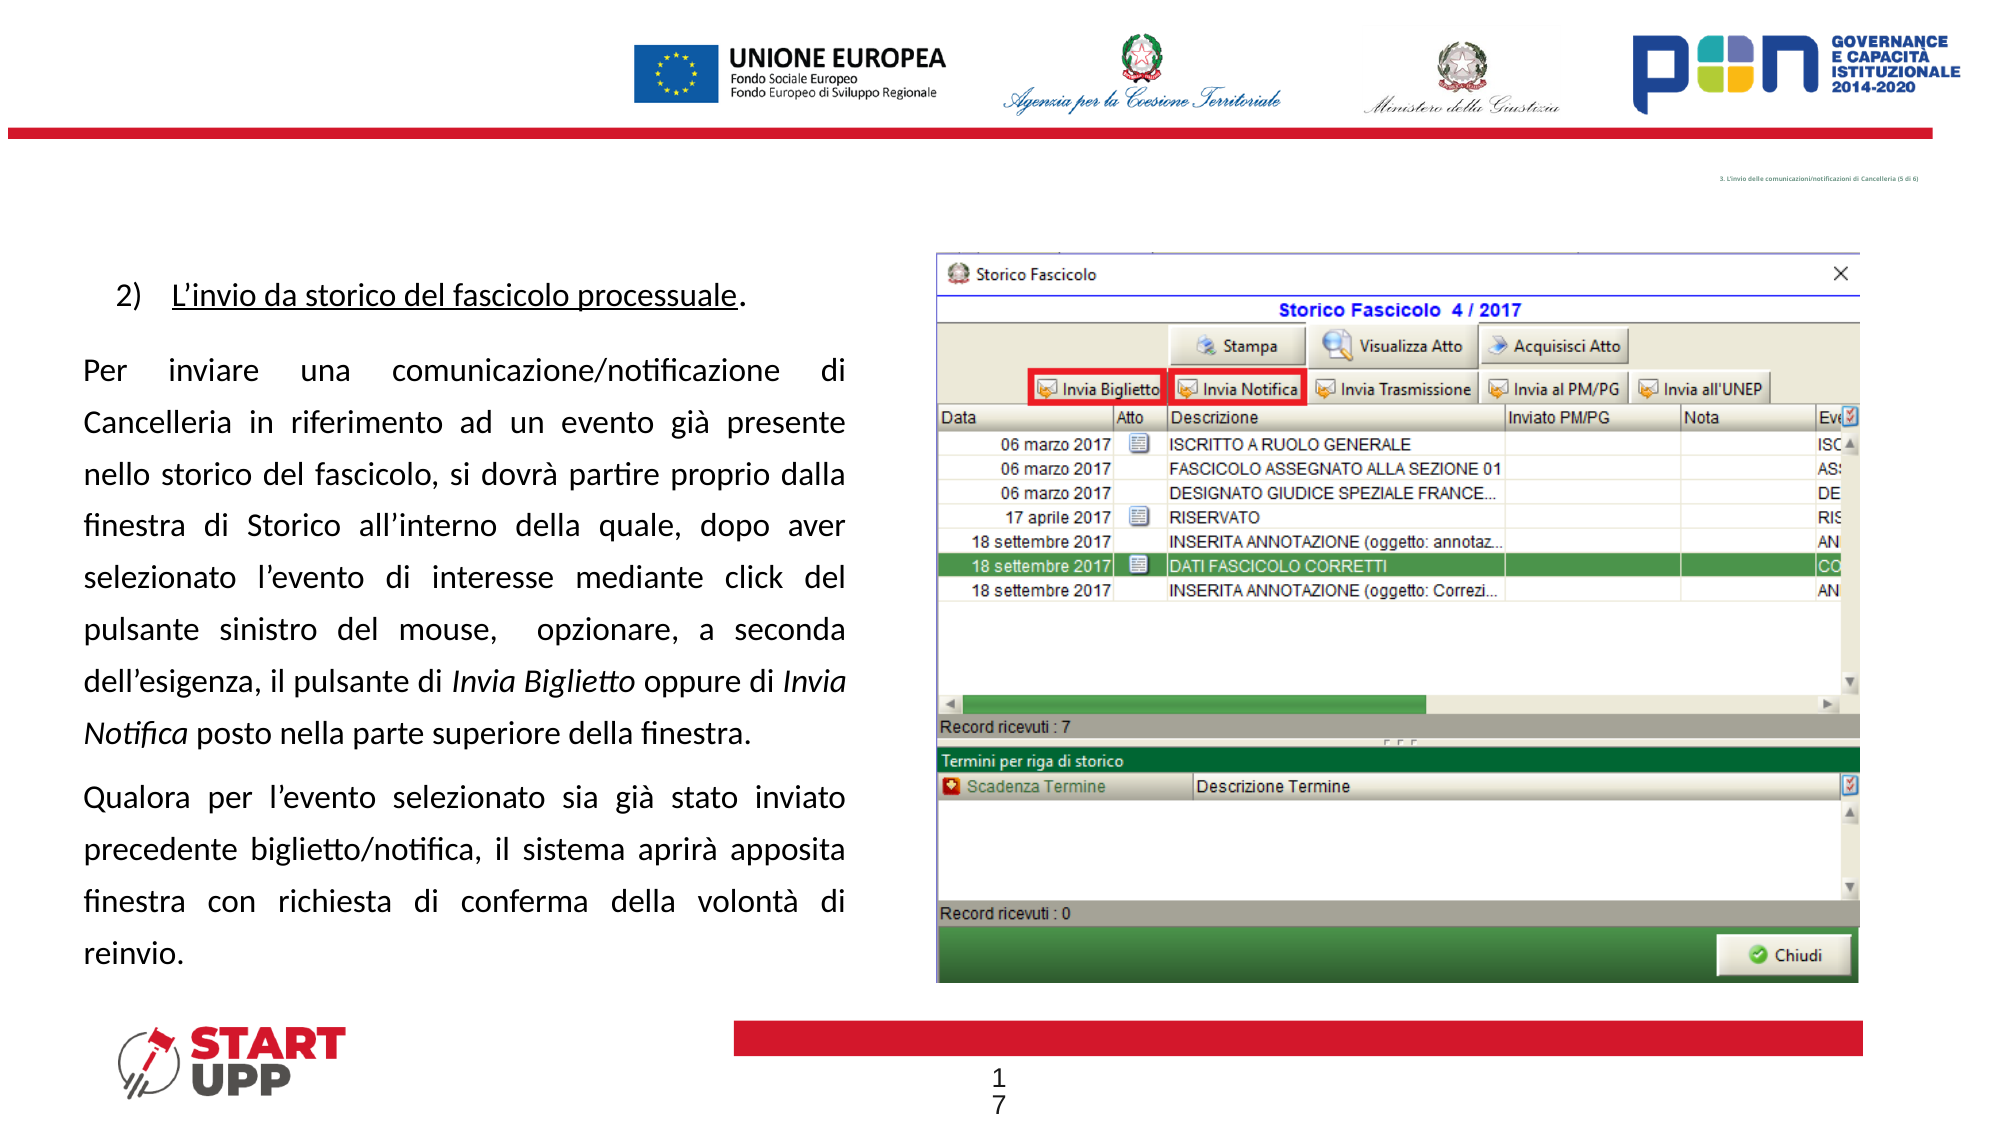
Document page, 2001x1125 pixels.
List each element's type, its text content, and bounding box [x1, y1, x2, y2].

title 3. L’invio delle comunicazioni/notificazioni di Cancelleria (5 di 6) [40, 154, 1939, 231]
picture [612, 24, 1972, 119]
picture [935, 251, 1861, 984]
text_box L’invio da storico del fascicolo processuale. [101, 250, 815, 314]
slide_number 17 [971, 1039, 1028, 1114]
picture [114, 1019, 351, 1103]
text_box [53, 299, 935, 426]
text_box Per inviare una comunicazione/notificazione di Cancelleria in riferimento ad un evento già presente nello storico del fascicolo, si dovrà partire proprio dalla finestra di Storico all’interno della quale, dopo aver selezionato l’evento di interesse mediante click del pulsante sinistro del mouse, opzionare, a seconda dell’esigenza, il pulsante di Invia Biglietto oppure di Invia Notifica posto nella parte superiore della finestra. Qualora per l’evento selezionato sia già stato inviato precedente biglietto/notifica, il sistema aprirà apposita finestra con richiesta di conferma della volontà di reinvio. [68, 331, 848, 971]
